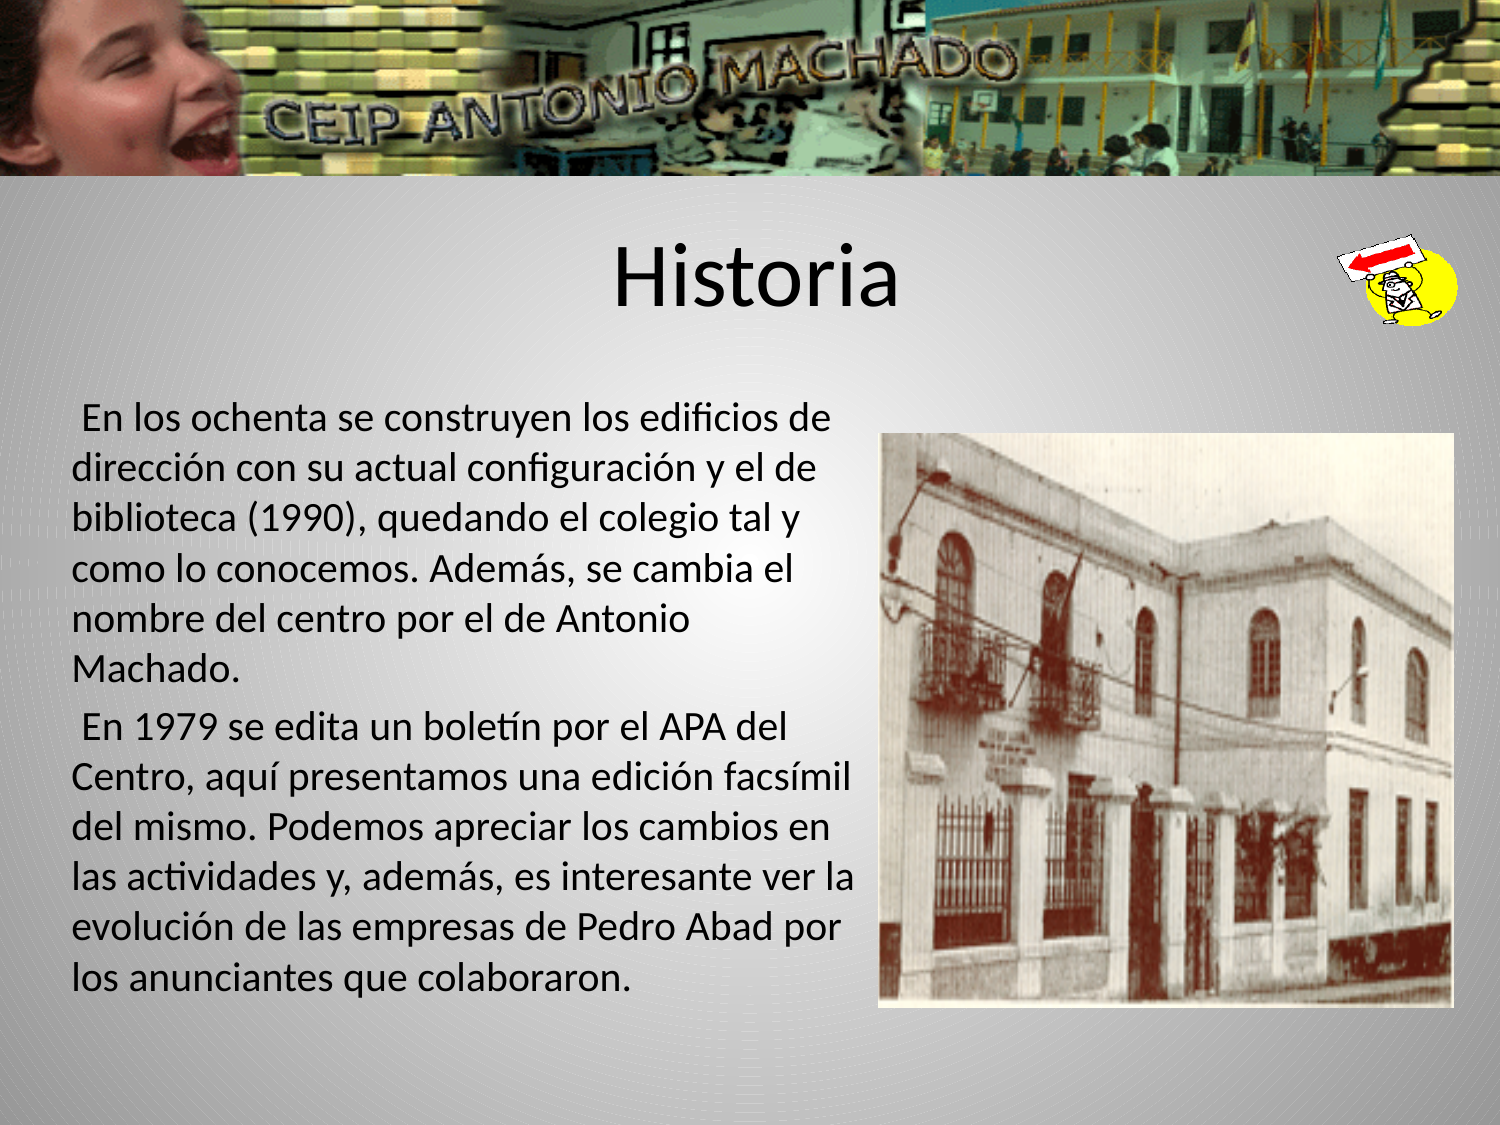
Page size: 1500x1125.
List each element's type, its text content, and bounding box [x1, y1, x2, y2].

title Historia [82, 187, 1432, 364]
picture [1335, 234, 1472, 327]
picture [0, 0, 1500, 177]
list En los ochenta se construyen los edificios de dirección con su actual configuración y el de biblioteca (1990), quedando el colegio tal y como lo conocemos. Además, se cambia el nombre del centro por el de Antonio Machado. En 1979 se edita un boletín por el APA del Centro, aquí presentamos una edición facsímil del mismo. Podemos apreciar los cambios en las actividades y, además, es interesante ver la evolución de las empresas de Pedro Abad por los anunciantes que colaboraron. [0, 382, 879, 1125]
picture [878, 433, 1454, 1008]
